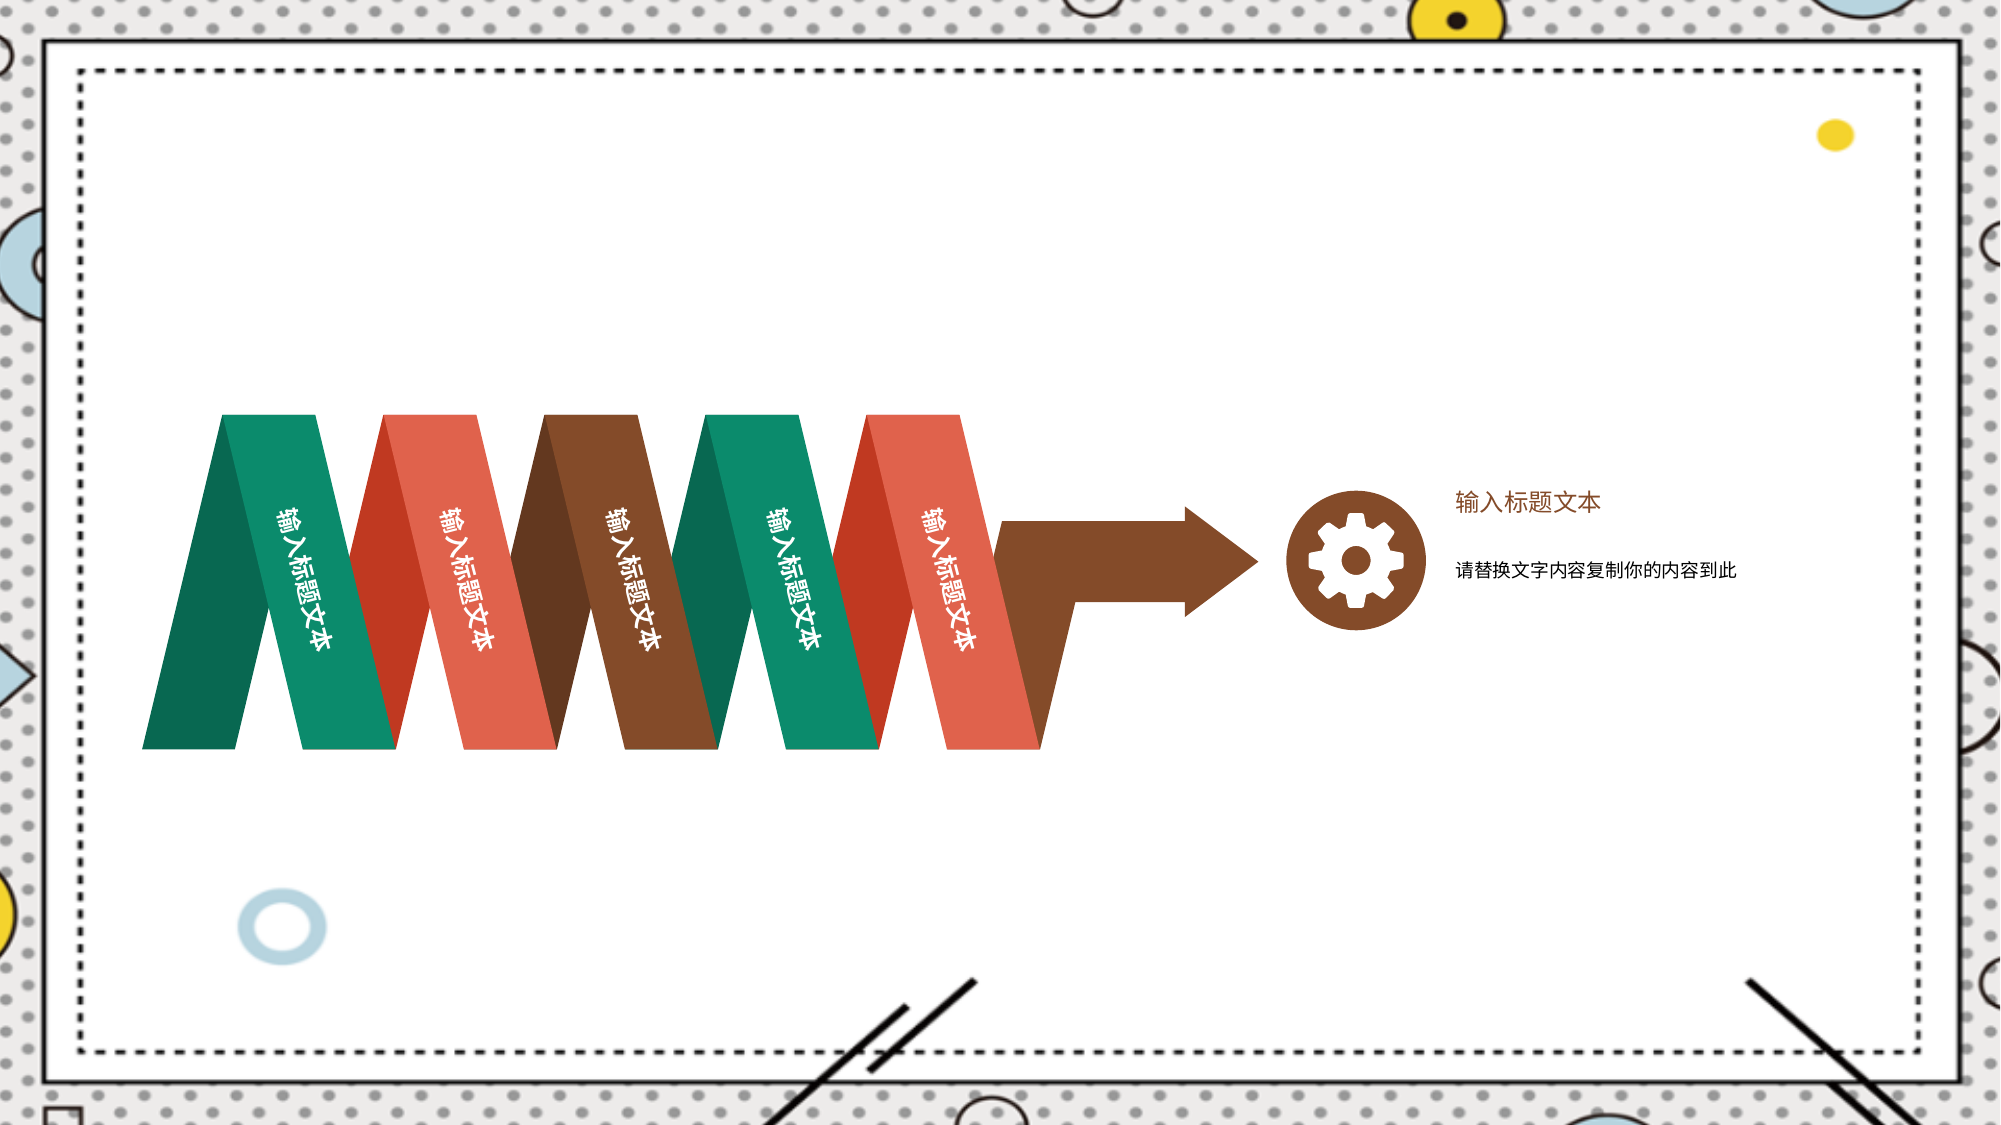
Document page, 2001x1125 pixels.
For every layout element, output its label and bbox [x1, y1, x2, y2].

picture [0, 0, 2001, 1125]
text_box [1286, 475, 1858, 631]
text_box [142, 414, 1259, 750]
